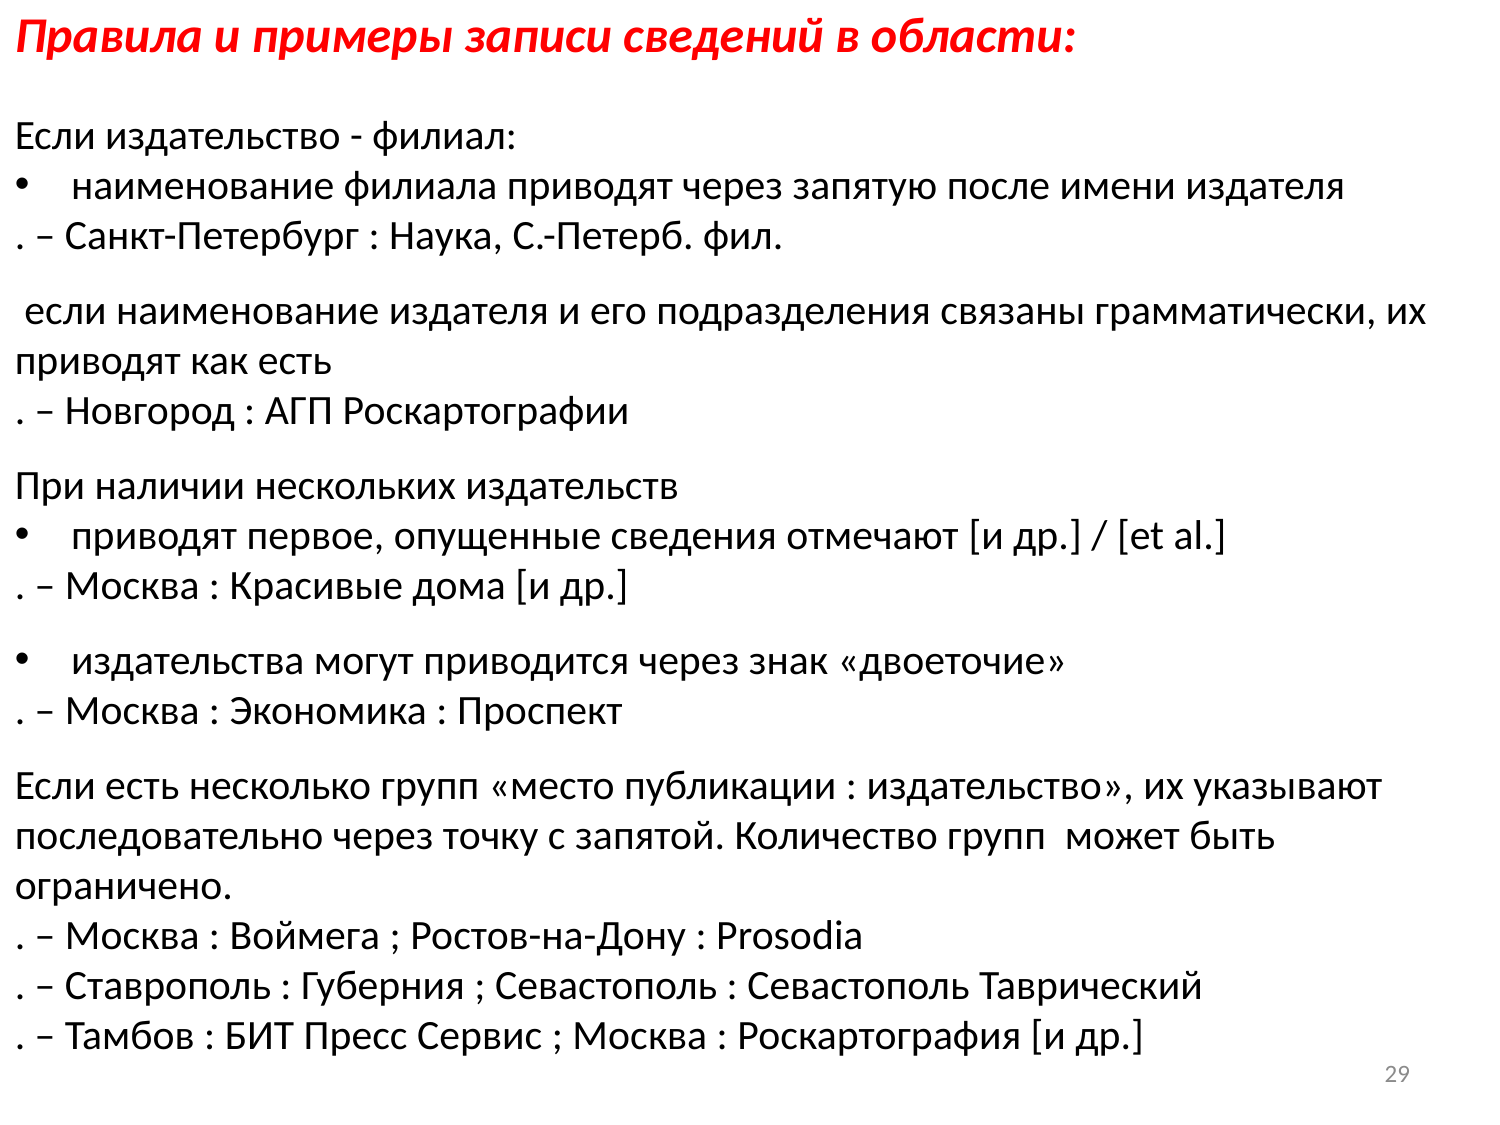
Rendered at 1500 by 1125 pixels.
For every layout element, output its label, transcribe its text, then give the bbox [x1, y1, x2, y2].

slide_number 29 [1074, 1066, 1425, 1103]
text_box Правила и примеры записи сведений в области: Если издательство - филиал: наименование филиала приводят через запятую после имени издателя . – Санкт-Петербург : Наука, С.-Петерб. фил. если наименование издателя и его подразделения связаны грамматически, их приводят как есть . – Новгород : АГП Роскартографии При наличии нескольких издательств приводят первое, опущенные сведения отмечают [и др.] / [et al.] . – Москва : Красивые дома [и др.] издательства могут приводится через знак «двоеточие» . – Москва : Экономика : Проспект Если есть несколько групп «место публикации : издательство», их указывают последовательно через точку с запятой. Количество групп может быть ограничено. . – Москва : Воймега ; Ростов-на-Дону : Prosodia . – Ставрополь : Губерния ; Севастополь : Севастополь Таврический . – Тамбов : БИТ Пресс Сервис ; Москва : Роскартография [и др.] [0, 0, 1483, 1066]
